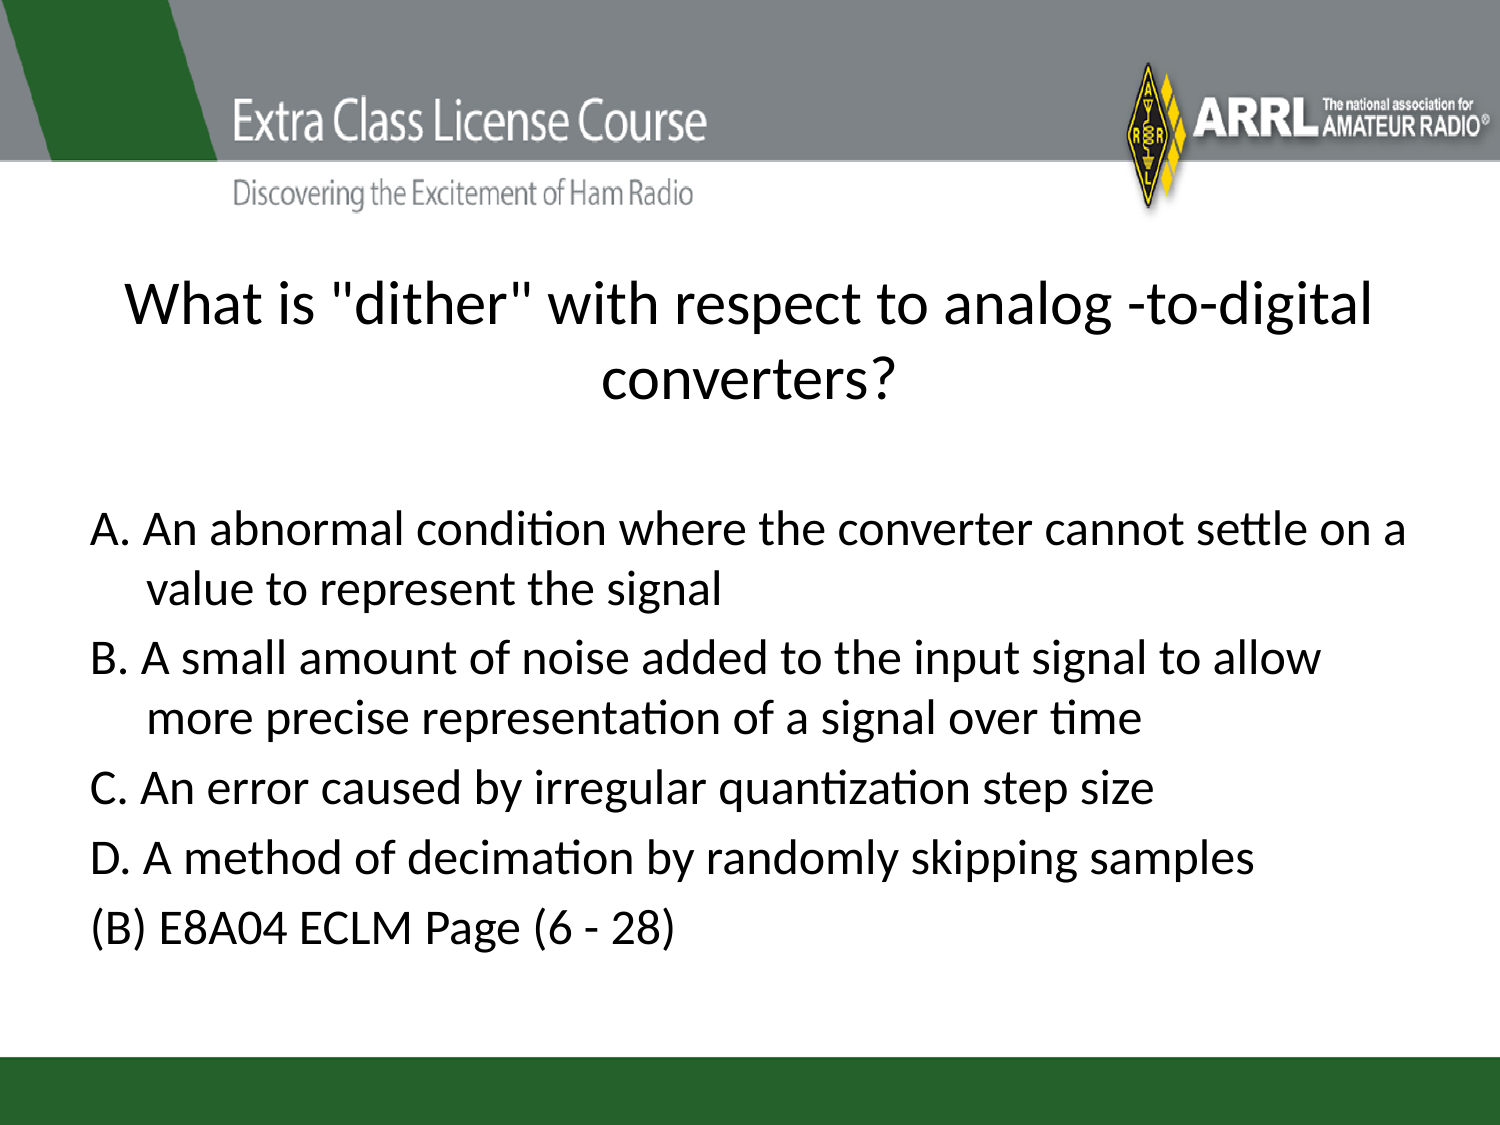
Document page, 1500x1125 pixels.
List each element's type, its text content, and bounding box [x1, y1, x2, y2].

title What is "dither" with respect to analog -to-digital converters? [75, 254, 1425, 435]
list A. An abnormal condition where the converter cannot settle on a value to represent the signal B. A small amount of noise added to the input signal to allow more precise representation of a signal over time C. An error caused by irregular quantization step size D. A method of decimation by randomly skipping samples (B) E8A04 ECLM Page (6 - 28) [75, 487, 1425, 1005]
picture [0, 0, 1500, 1125]
